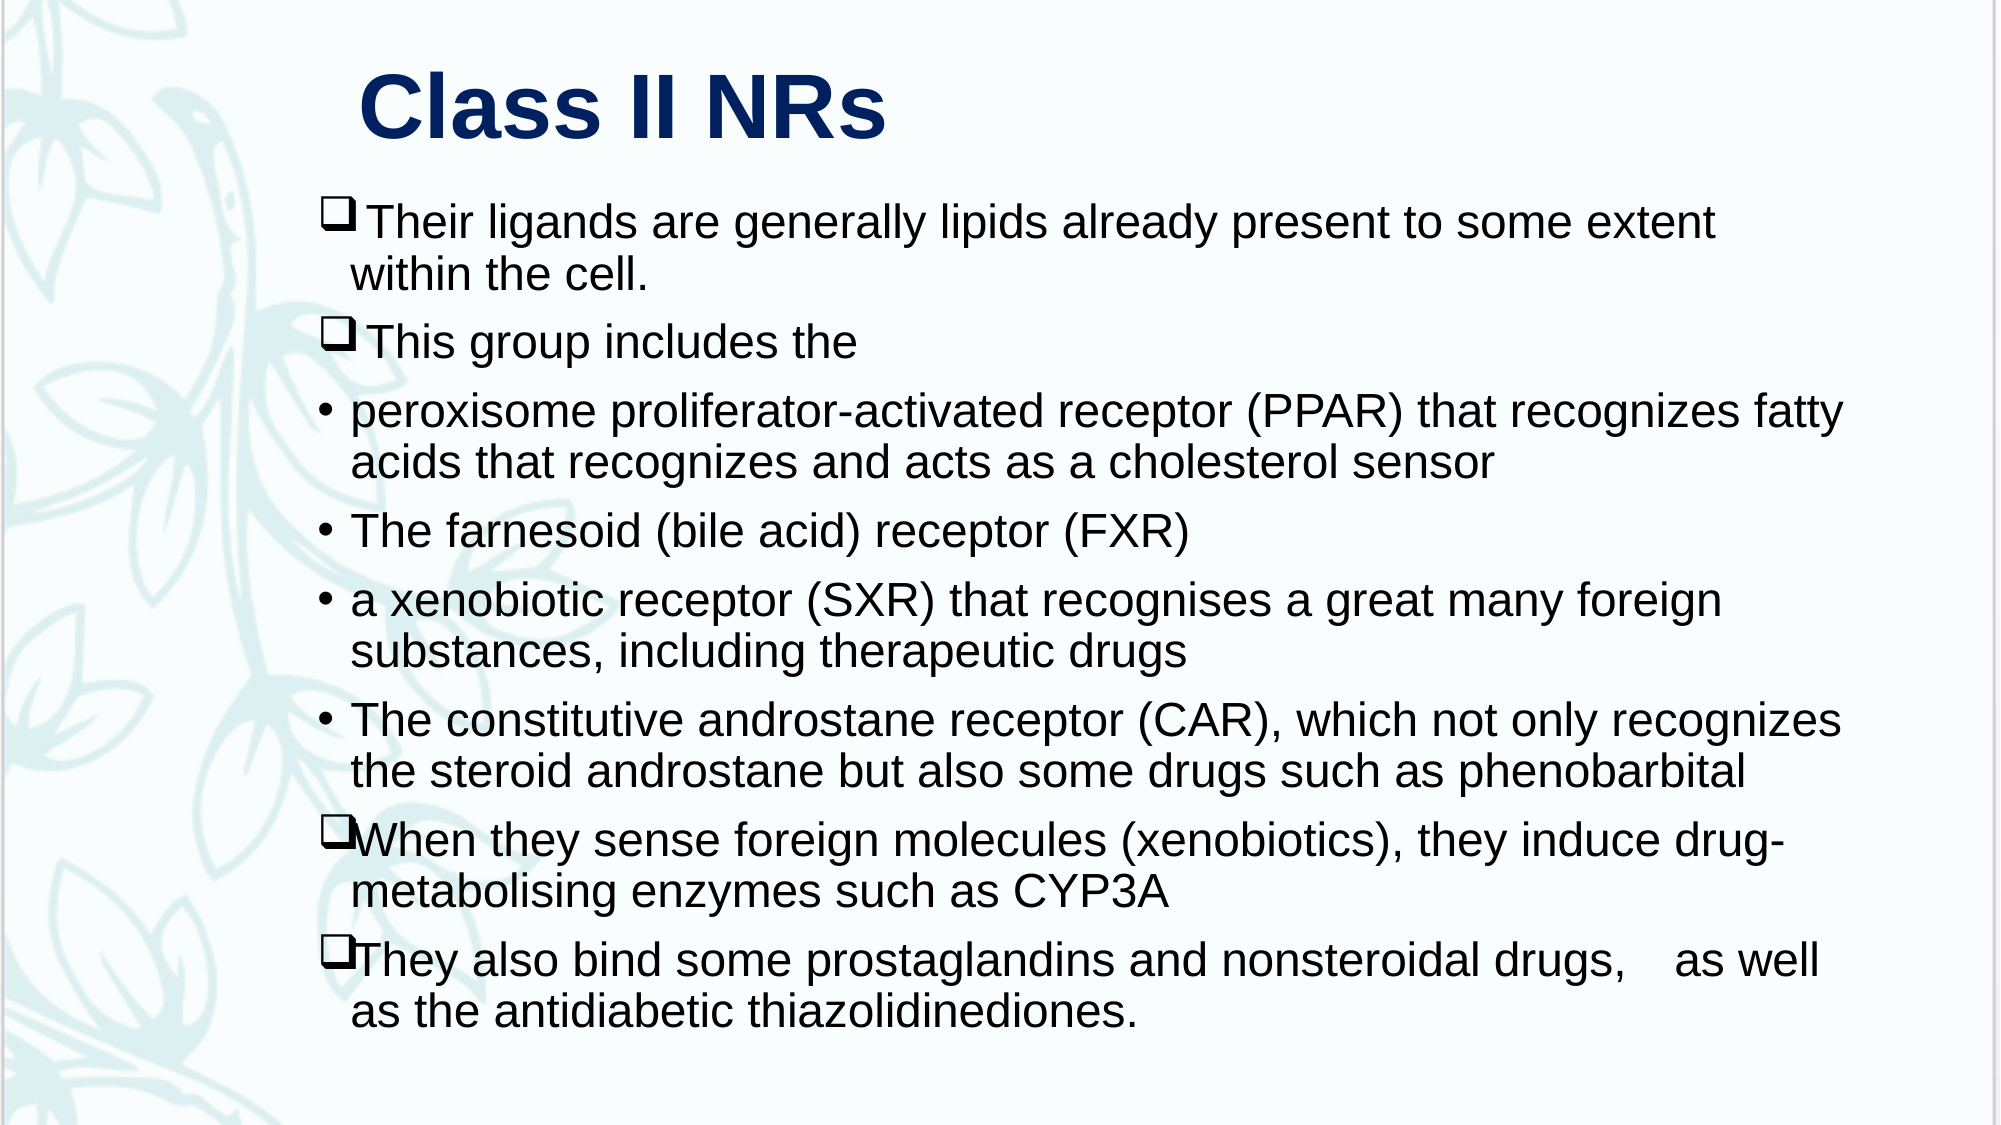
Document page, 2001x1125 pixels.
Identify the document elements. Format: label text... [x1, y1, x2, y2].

list Their ligands are generally lipids already present to some extent within the cell. This group includes the peroxisome proliferator-activated receptor (PPAR) that recognizes fatty acids that recognizes and acts as a cholesterol sensor The farnesoid (bile acid) receptor (FXR) a xenobiotic receptor (SXR) that recognises a great many foreign substances, including therapeutic drugs The constitutive androstane receptor (CAR), which not only recognizes the steroid androstane but also some drugs such as phenobarbital When they sense foreign molecules (xenobiotics), they induce drug-metabolising enzymes such as CYP3A They also bind some prostaglandins and nonsteroidal drugs, as well as the antidiabetic thiazolidinediones. [302, 190, 1863, 1104]
picture [0, 0, 2001, 1125]
title Class II NRs [343, 0, 2000, 218]
